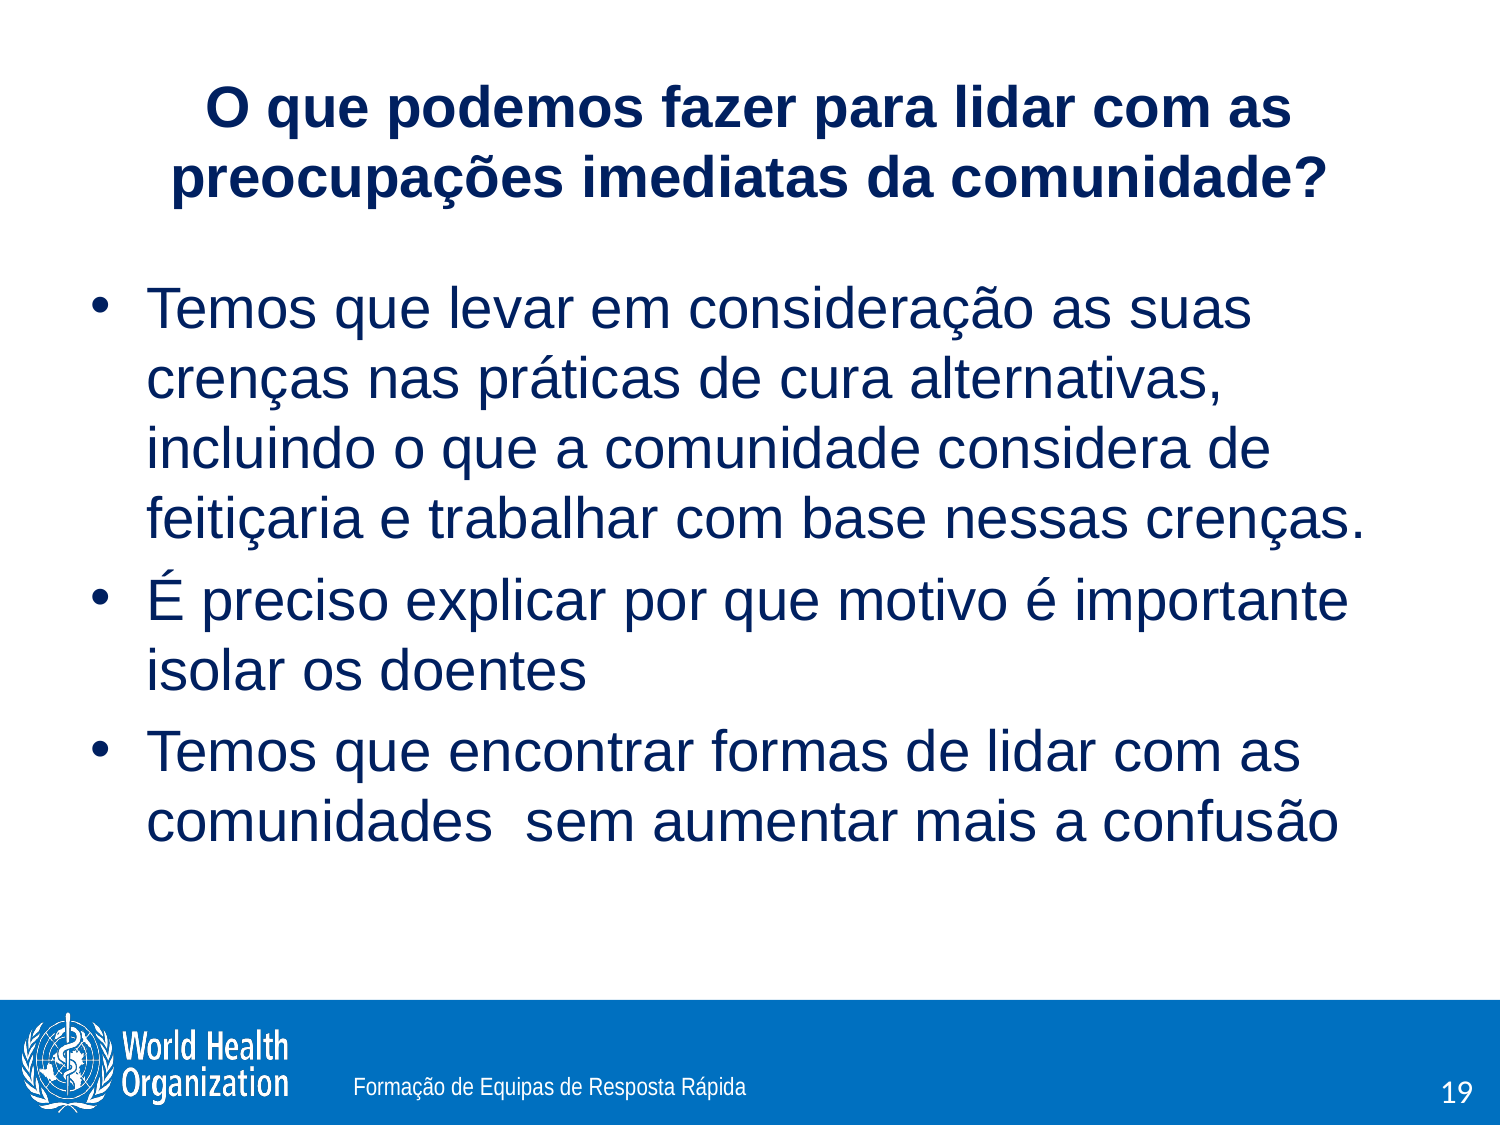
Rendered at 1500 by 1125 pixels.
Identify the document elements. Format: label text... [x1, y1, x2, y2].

list Temos que levar em consideração as suas crenças nas práticas de cura alternativas, incluindo o que a comunidade considera de feitiçaria e trabalhar com base nessas crenças. É preciso explicar por que motivo é importante isolar os doentes Temos que encontrar formas de lidar com as comunidades sem aumentar mais a confusão [75, 262, 1425, 1005]
title O que podemos fazer para lidar com as preocupações imediatas da comunidade? [75, 45, 1425, 233]
picture [21, 1012, 288, 1113]
